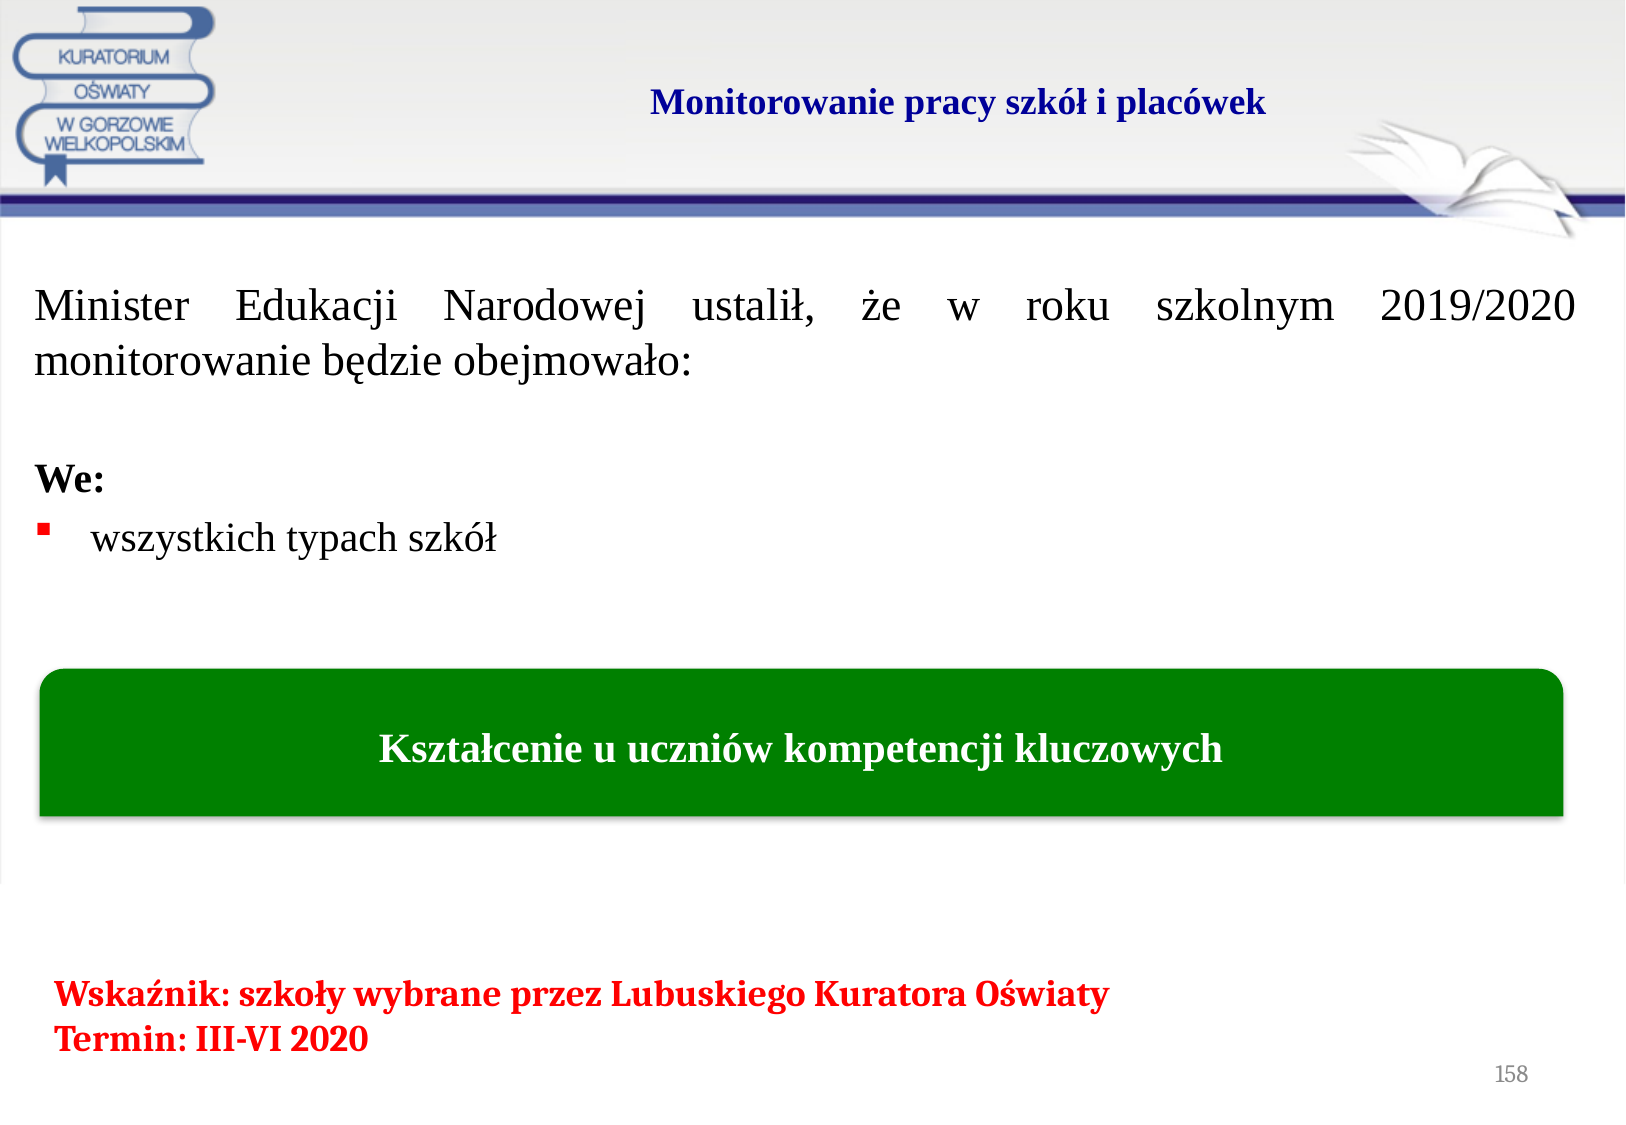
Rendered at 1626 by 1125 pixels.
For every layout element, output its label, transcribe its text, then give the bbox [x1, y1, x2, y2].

text_box Kształcenie u uczniów kompetencji kluczowych [37, 666, 1566, 819]
list Minister Edukacji Narodowej ustalił, że w roku szkolnym 2019/2020 monitorowanie będzie obejmowało: We: wszystkich typach szkół [19, 267, 1594, 971]
slide_number 158 [1164, 1042, 1544, 1103]
title Monitorowanie pracy szkół i placówek [317, 23, 1600, 176]
text_box [0, 905, 1625, 1125]
picture [0, 0, 1626, 1125]
text_box Wskaźnik: szkoły wybrane przez Lubuskiego Kuratora Oświaty Termin: III-VI 2020 [39, 961, 1191, 1067]
